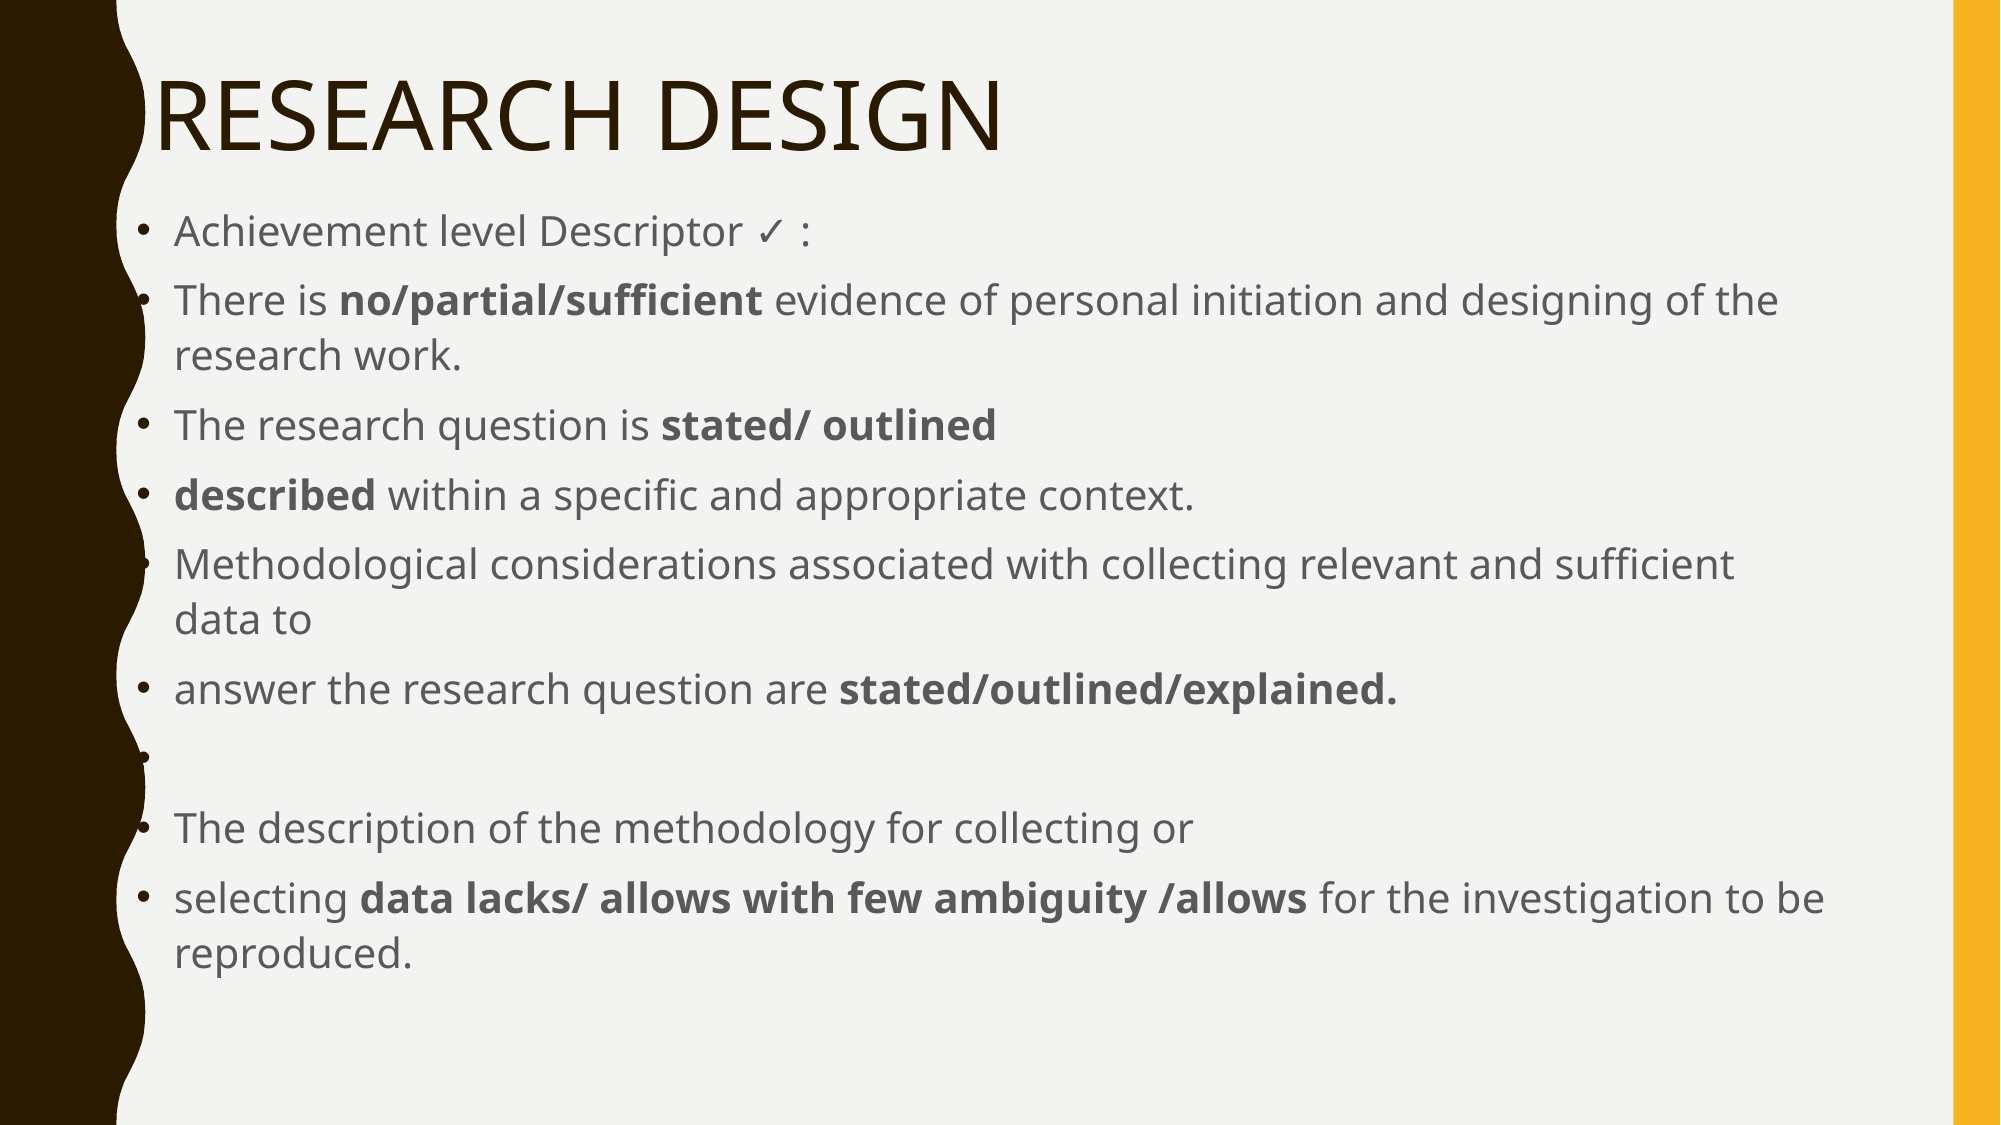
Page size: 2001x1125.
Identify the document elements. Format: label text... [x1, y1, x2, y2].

title RESEARCH DESIGN [137, 59, 1863, 180]
list Achievement level Descriptor ✓ : There is no/partial/sufficient evidence of personal initiation and designing of the research work. The research question is stated/ outlined described within a specific and appropriate context. Methodological considerations associated with collecting relevant and sufficient data to answer the research question are stated/outlined/explained. The description of the methodology for collecting or selecting data lacks/ allows with few ambiguity /allows for the investigation to be reproduced. [121, 191, 1847, 1066]
